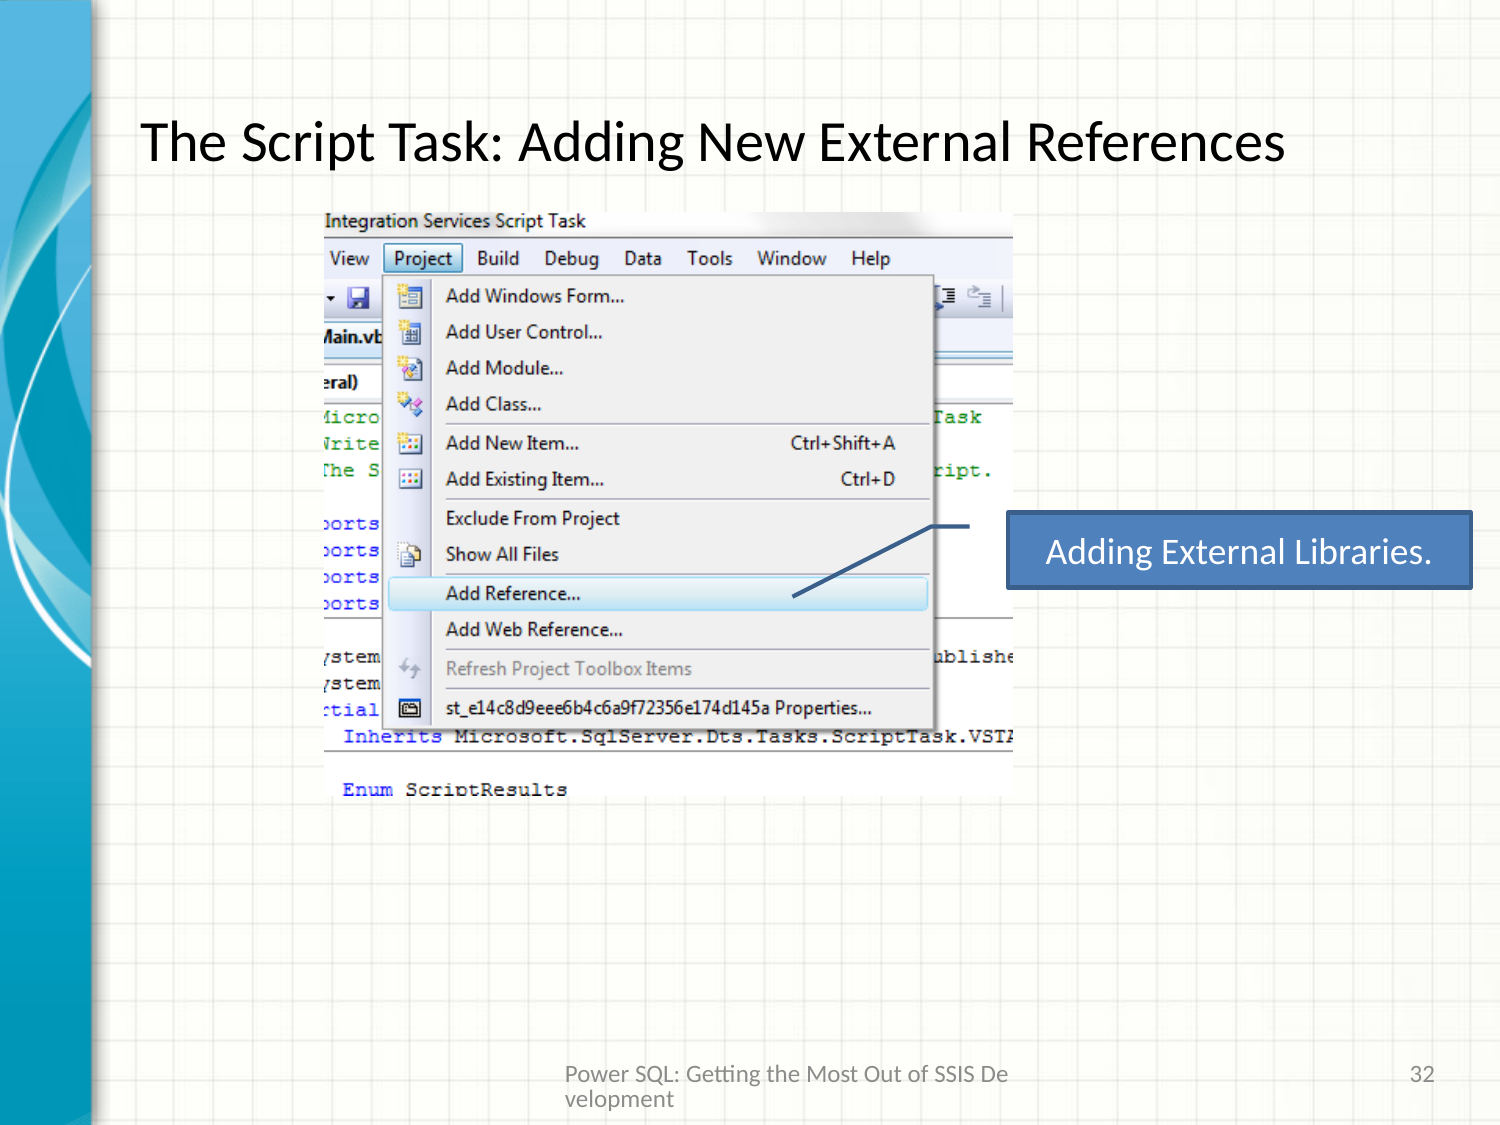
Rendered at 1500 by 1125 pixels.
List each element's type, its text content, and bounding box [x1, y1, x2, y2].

text_box Adding External Libraries. [1016, 510, 1473, 590]
picture [0, 0, 1500, 1125]
slide_number 32 [1100, 1042, 1450, 1103]
title The Script Task: Adding New External References [125, 44, 1450, 232]
footer Power SQL: Getting the Most Out of SSIS Development [549, 1042, 1025, 1103]
